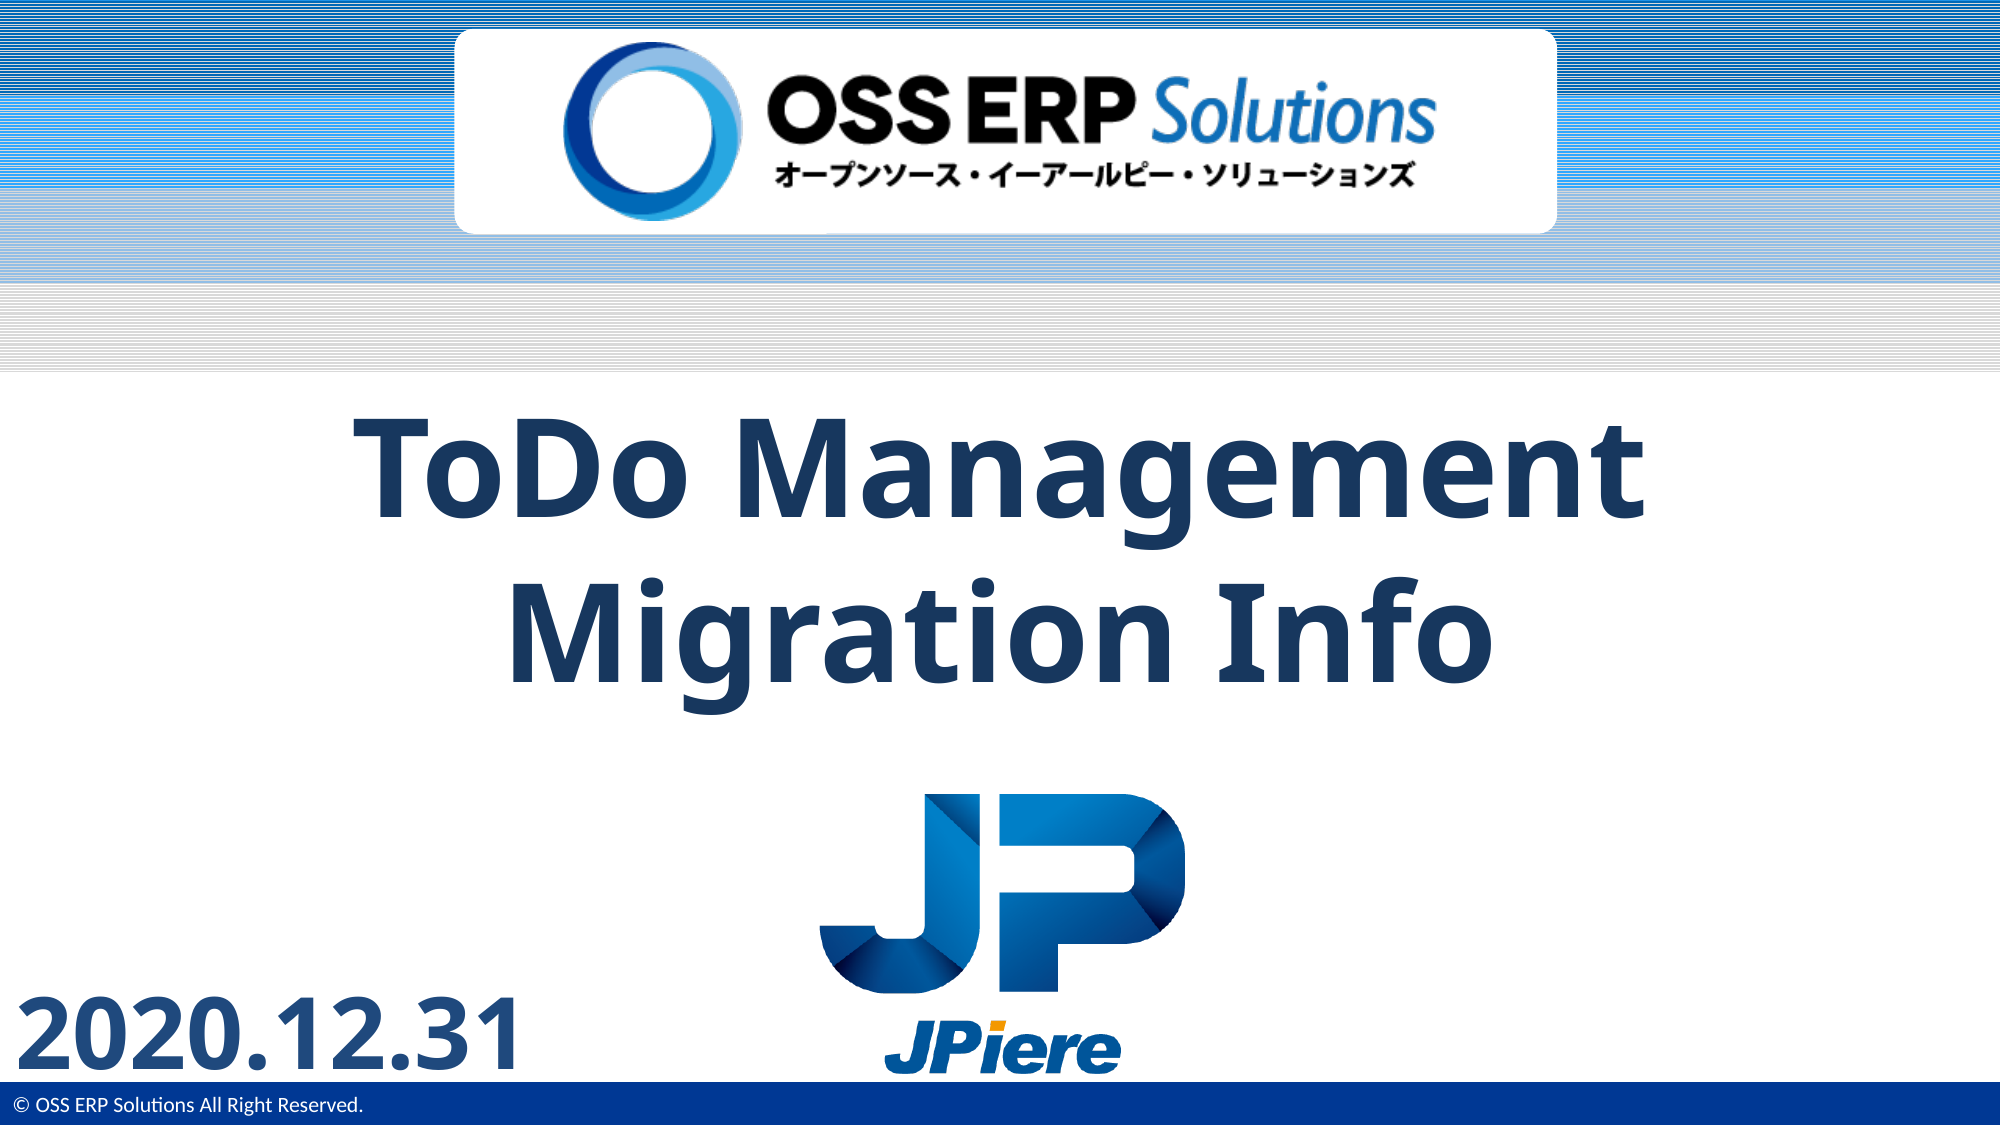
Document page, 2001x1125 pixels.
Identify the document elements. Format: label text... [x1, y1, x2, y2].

text_box 2020.12.31 [0, 938, 718, 1097]
text_box ToDo Management Migration Info [31, 372, 1969, 718]
text_box [454, 28, 1558, 234]
picture [819, 794, 1186, 1075]
picture [562, 42, 1437, 222]
